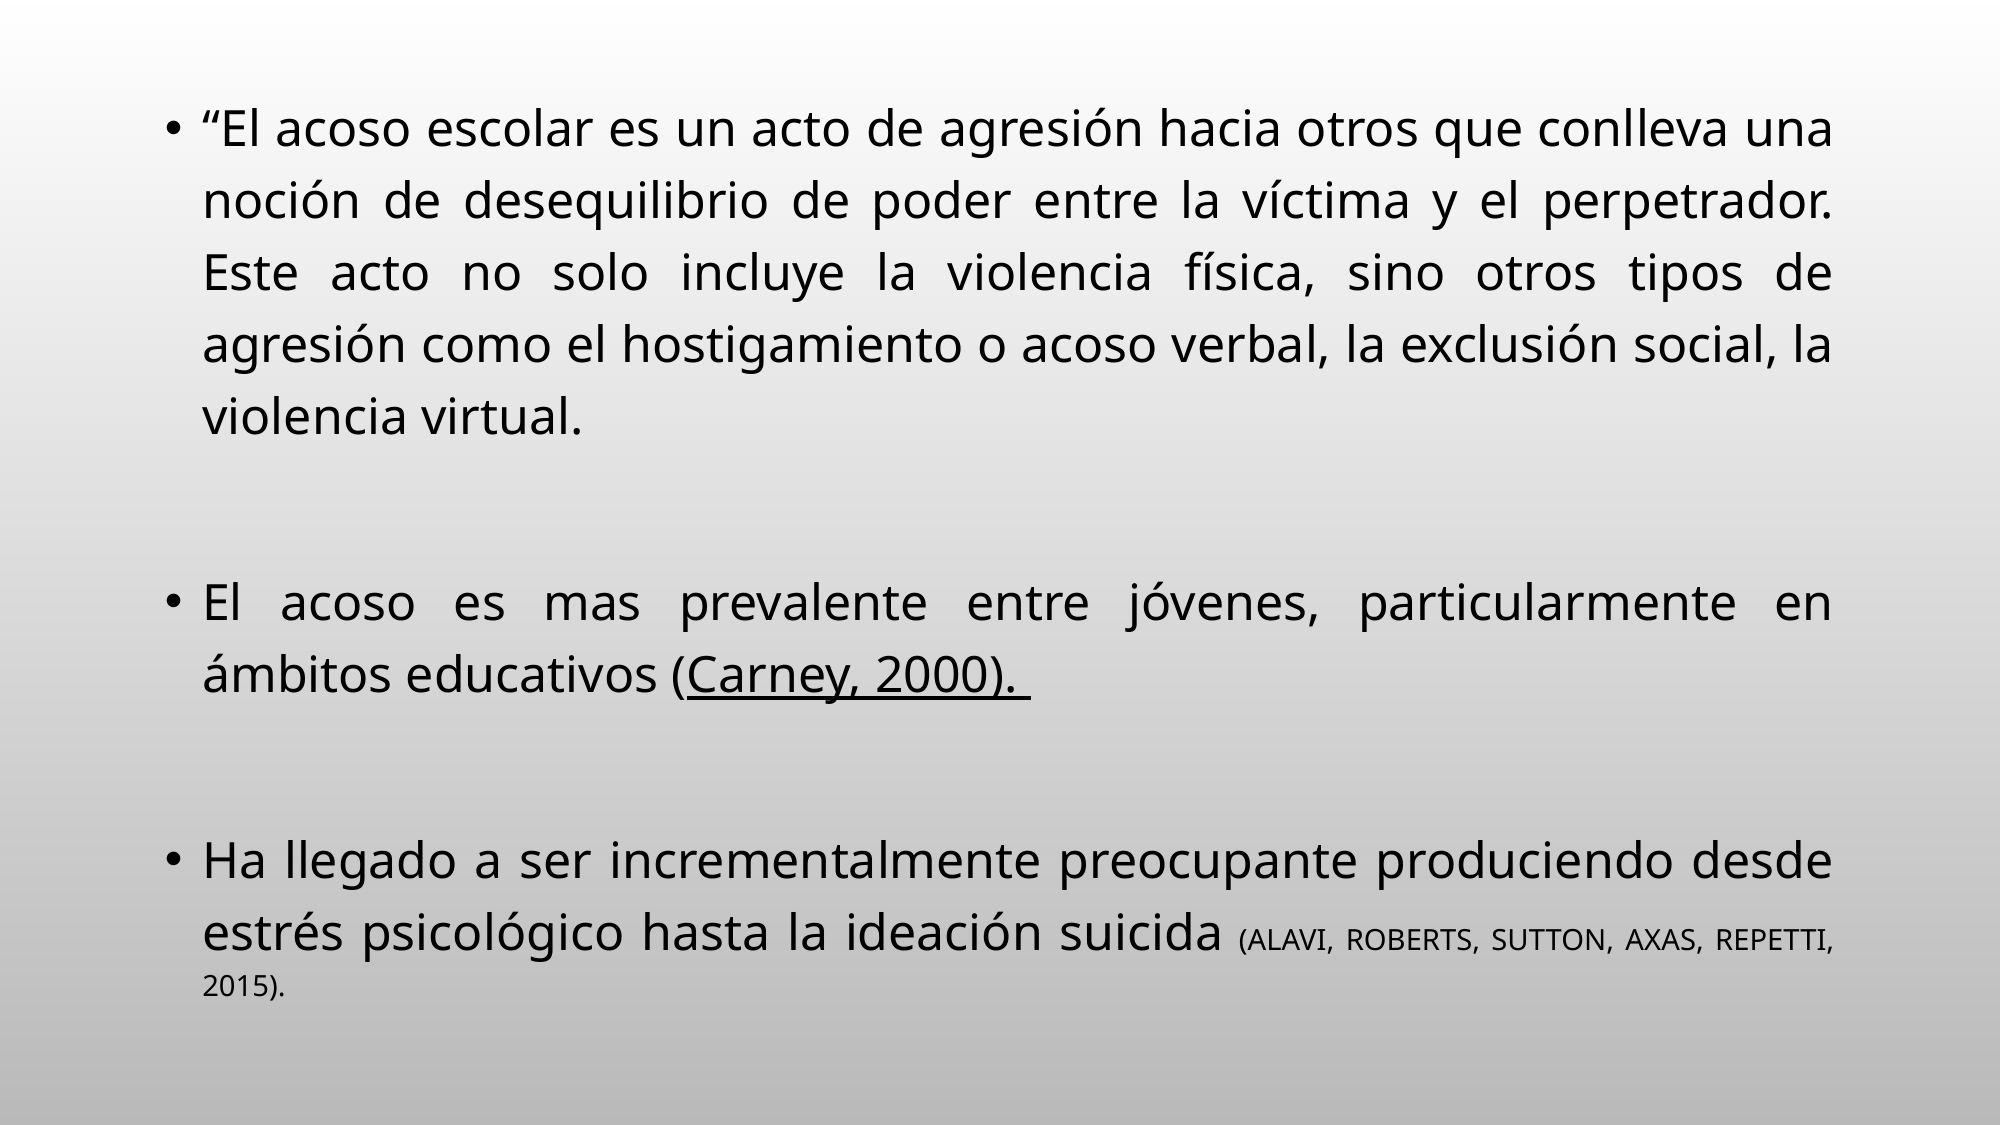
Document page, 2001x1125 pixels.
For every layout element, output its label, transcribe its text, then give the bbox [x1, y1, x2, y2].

list “El acoso escolar es un acto de agresión hacia otros que conlleva una noción de desequilibrio de poder entre la víctima y el perpetrador. Este acto no solo incluye la violencia física, sino otros tipos de agresión como el hostigamiento o acoso verbal, la exclusión social, la violencia virtual. El acoso es mas prevalente entre jóvenes, particularmente en ámbitos educativos (Carney, 2000). Ha llegado a ser incrementalmente preocupante produciendo desde estrés psicológico hasta la ideación suicida (Alavi, Roberts, Sutton, Axas, Repetti, 2015). [149, 77, 1850, 1028]
